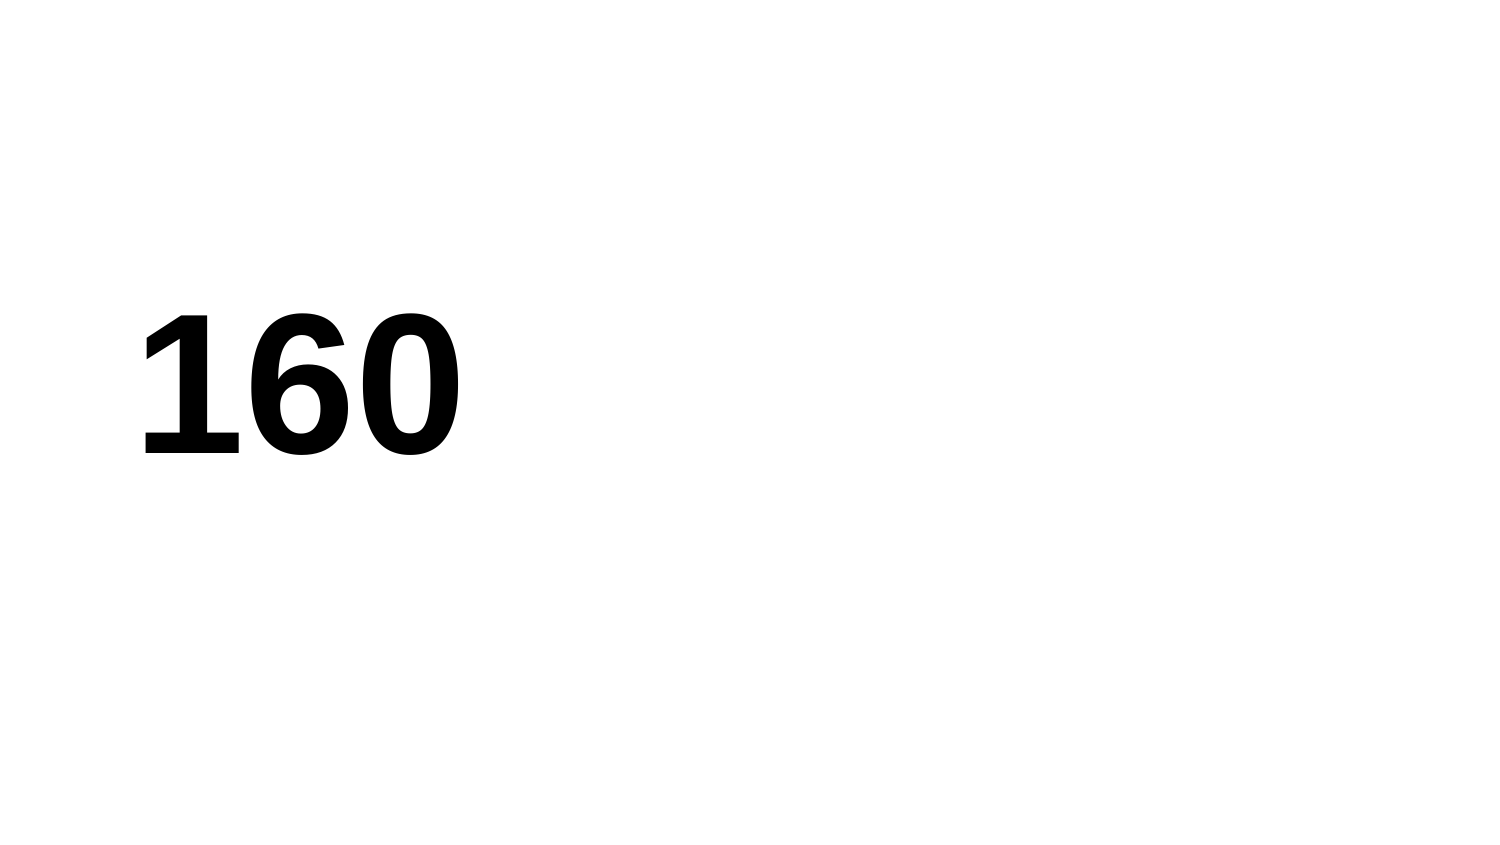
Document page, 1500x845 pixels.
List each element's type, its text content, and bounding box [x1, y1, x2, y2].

text_box 160 [118, 235, 1394, 509]
